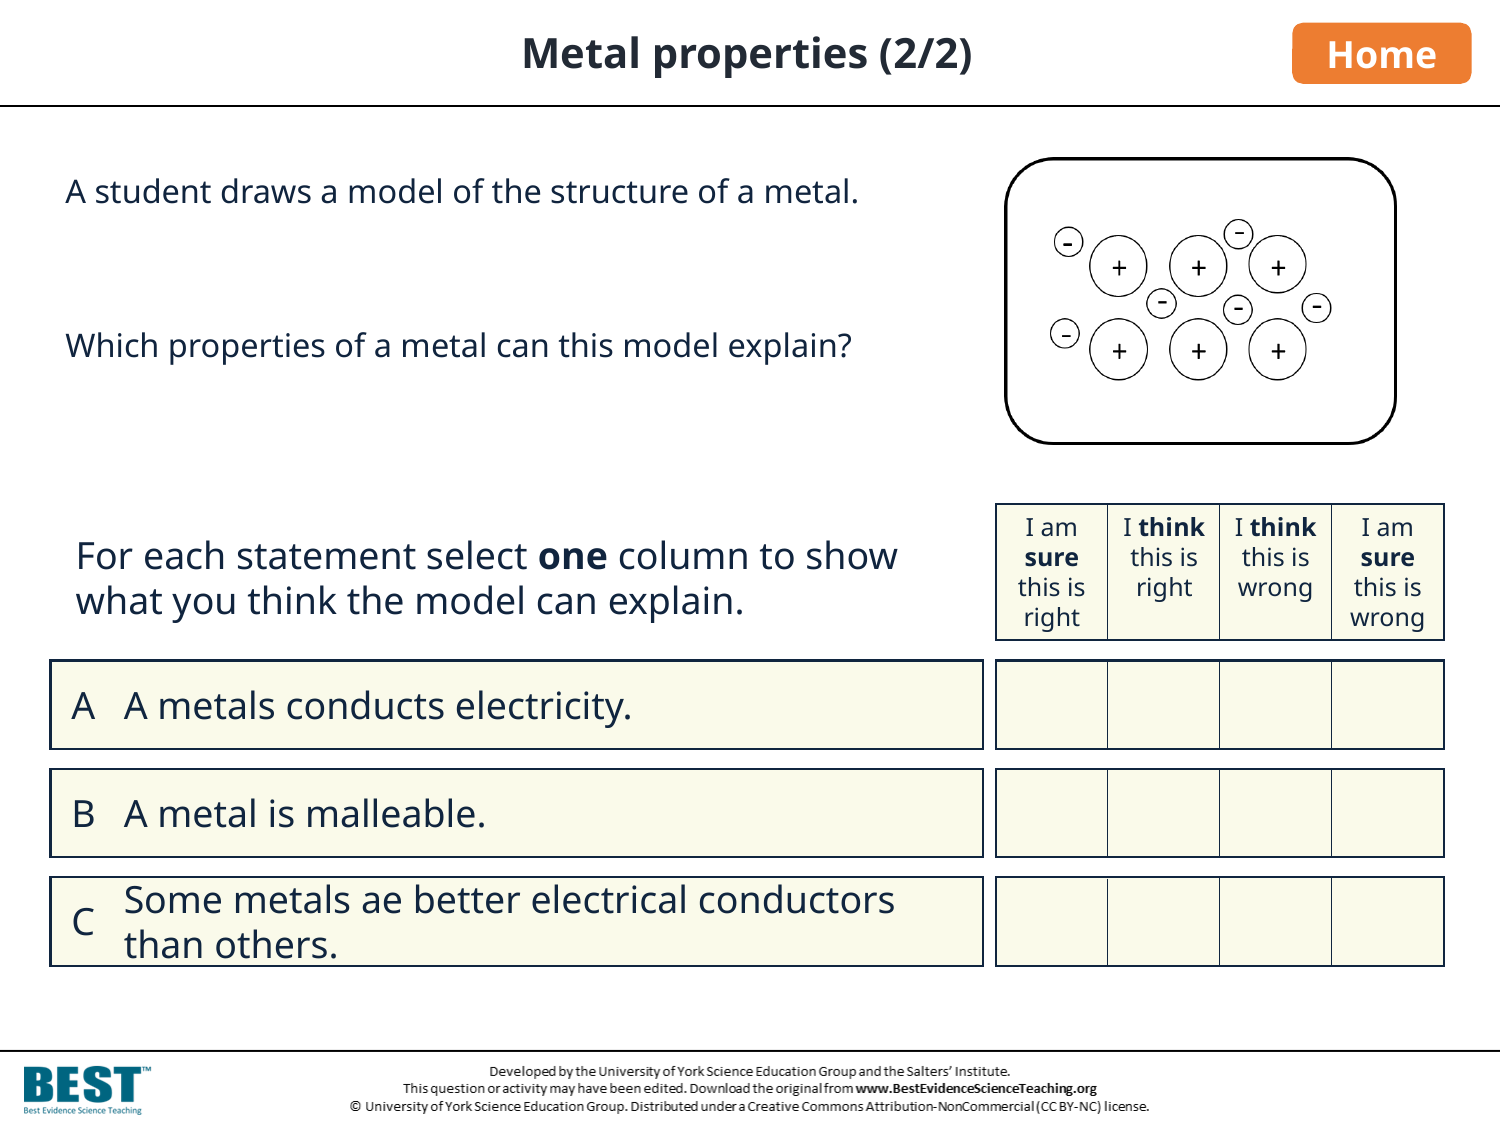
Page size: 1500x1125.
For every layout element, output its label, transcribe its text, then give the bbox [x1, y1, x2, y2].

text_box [995, 876, 1444, 968]
picture [0, 105, 1500, 1125]
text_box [995, 503, 1444, 642]
text_box Home [1292, 22, 1472, 84]
text_box Metal properties (2/2) [23, 4, 1471, 99]
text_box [995, 768, 1444, 859]
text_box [995, 660, 1444, 750]
